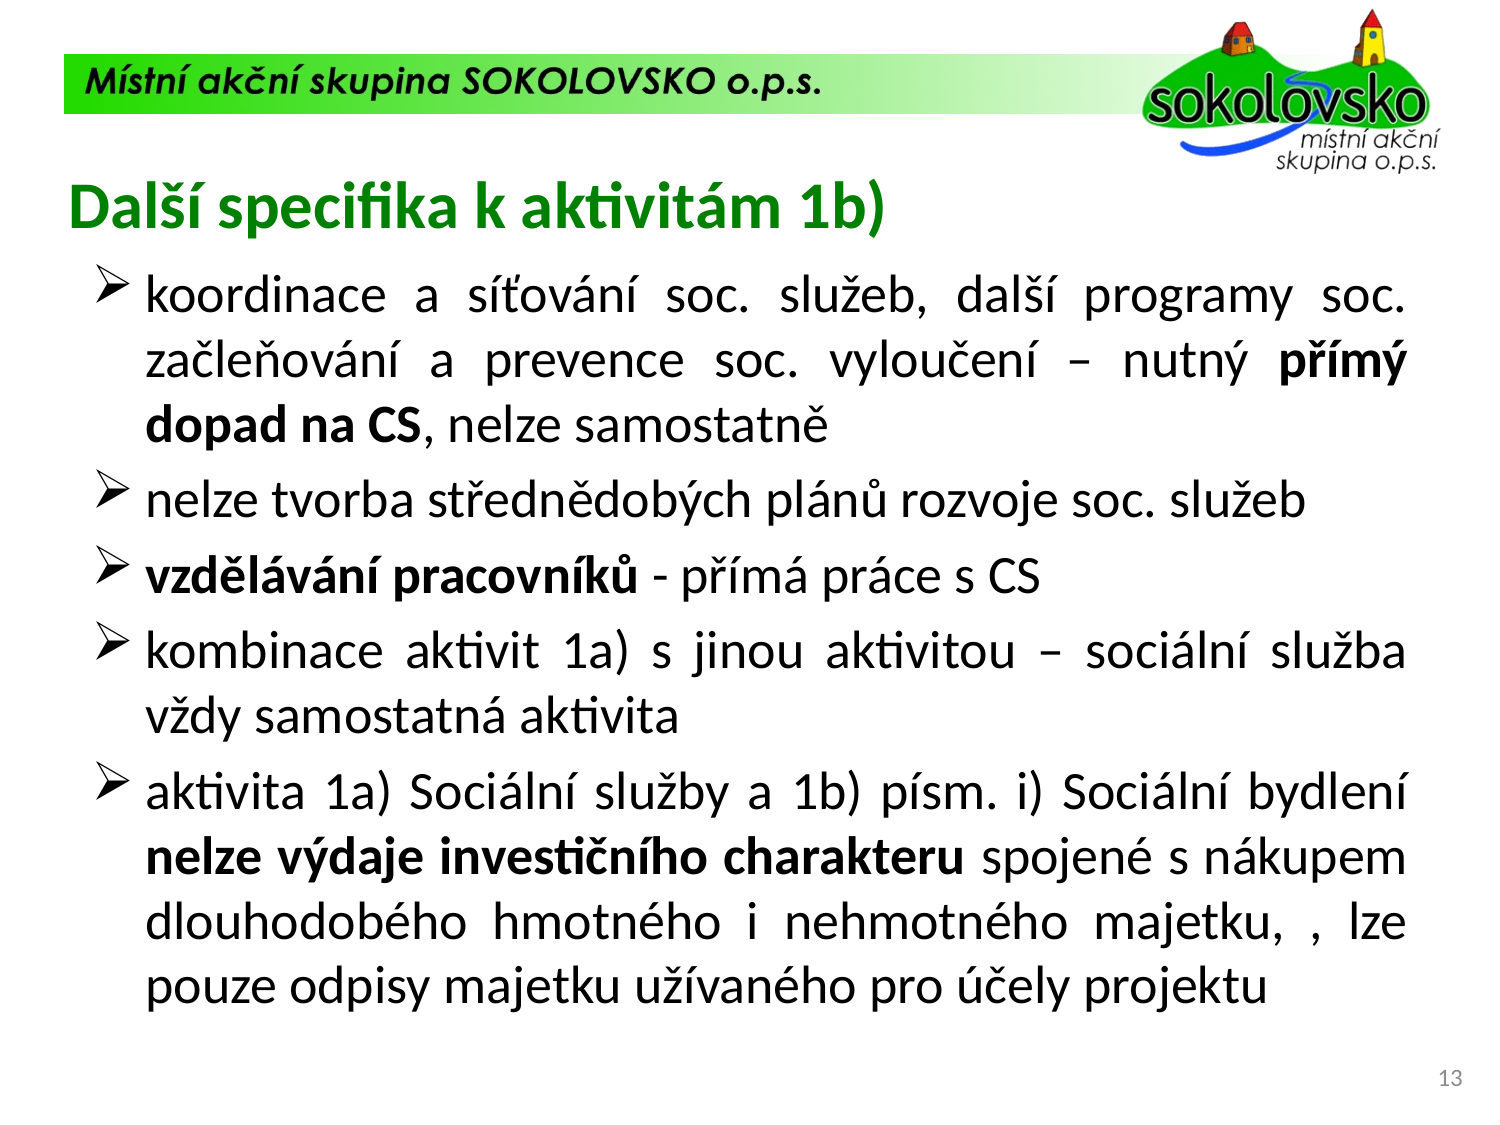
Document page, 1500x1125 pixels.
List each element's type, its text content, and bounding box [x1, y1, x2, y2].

list koordinace a síťování soc. služeb, další programy soc. začleňování a prevence soc. vyloučení – nutný přímý dopad na CS, nelze samostatně nelze tvorba střednědobých plánů rozvoje soc. služeb vzdělávání pracovníků - přímá práce s CS kombinace aktivit 1a) s jinou aktivitou – sociální služba vždy samostatná aktivita aktivita 1a) Sociální služby a 1b) písm. i) Sociální bydlení nelze výdaje investičního charakteru spojené s nákupem dlouhodobého hmotného i nehmotného majetku, , lze pouze odpisy majetku užívaného pro účely projektu [76, 250, 1424, 1083]
picture [64, 0, 1455, 197]
slide_number 13 [1128, 1046, 1478, 1107]
title Další specifika k aktivitám 1b) [53, 137, 1404, 268]
